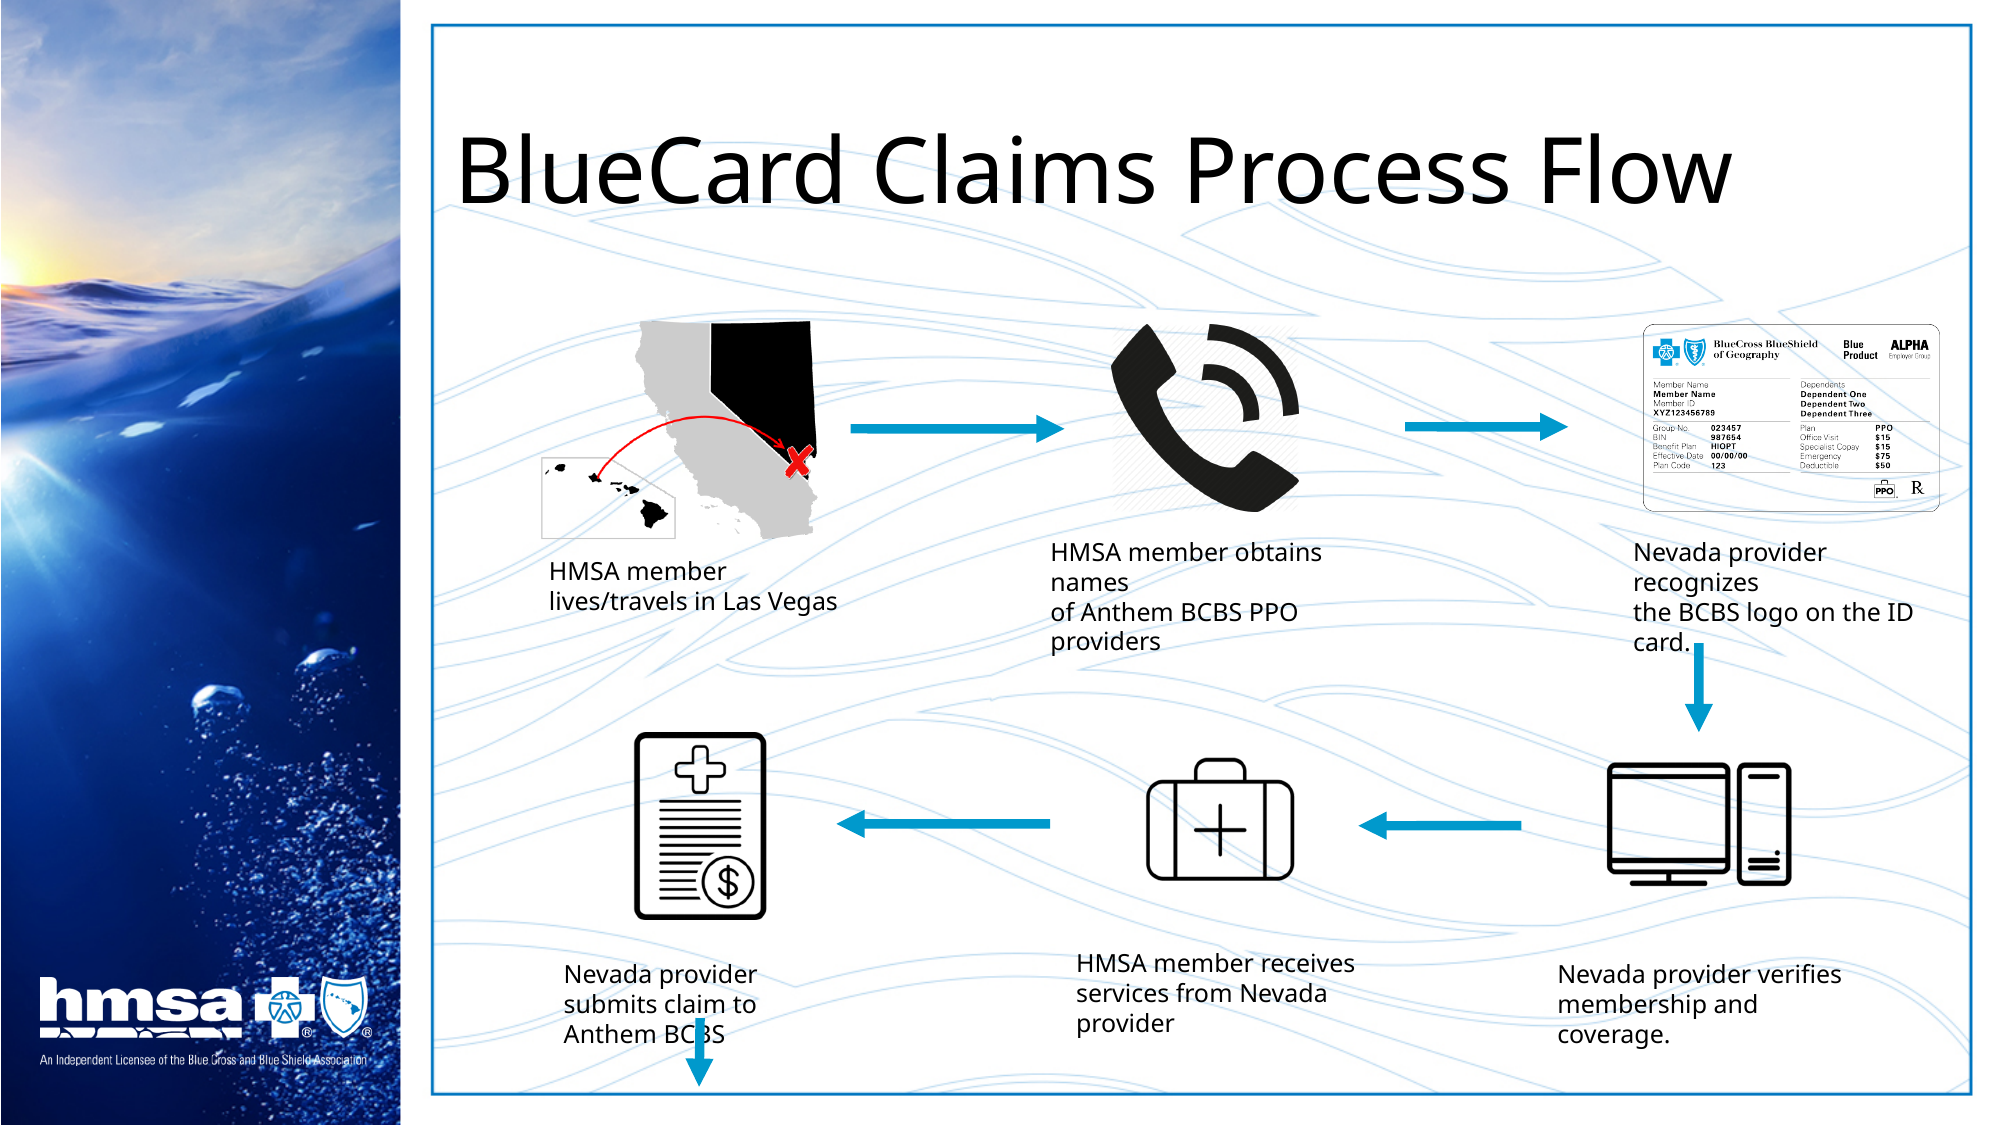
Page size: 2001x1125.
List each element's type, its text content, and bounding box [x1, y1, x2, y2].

text_box [1462, 469, 1959, 641]
text_box [850, 422, 1065, 436]
text_box Nevada provider recognizes the BCBS logo on the ID card. [1618, 528, 1957, 664]
text_box [1358, 819, 1522, 832]
picture [1, 0, 1999, 1125]
text_box HMSA member lives/travels in Las Vegas [534, 548, 867, 623]
text_box Nevada provider submits claim to Anthem BCBS [548, 951, 867, 1056]
text_box Nevada provider verifies membership and coverage. [1542, 951, 1878, 1056]
text_box HMSA member receives services from Nevada provider [1061, 940, 1406, 1085]
title BlueCard Claims Process Flow [454, 57, 1985, 283]
text_box [1692, 664, 1706, 728]
text_box [836, 817, 1051, 831]
text_box [693, 1018, 706, 1087]
text_box HMSA member obtains names of Anthem BCBS PPO providers [1035, 528, 1419, 664]
text_box [830, 1014, 1379, 1091]
text_box [1405, 420, 1569, 434]
